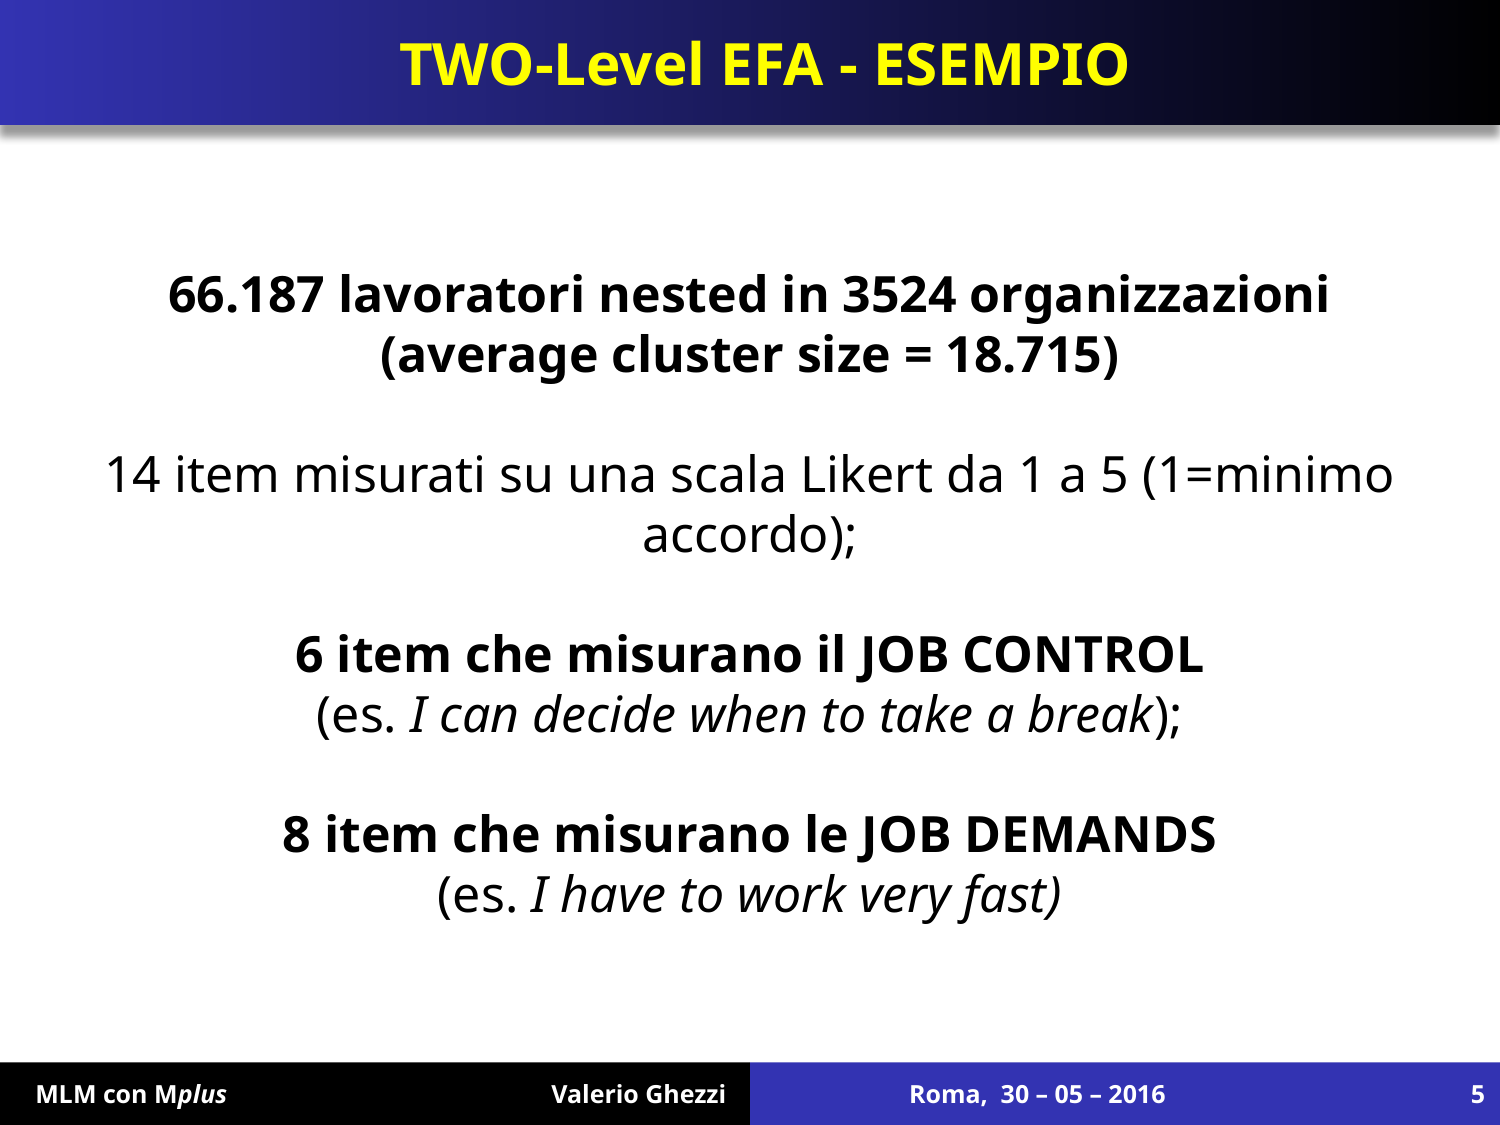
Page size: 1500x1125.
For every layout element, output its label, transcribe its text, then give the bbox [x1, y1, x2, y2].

text_box Roma, 30 – 05 – 2016 [750, 1062, 1325, 1125]
list MLM con Mplus Valerio Ghezzi [0, 1062, 750, 1125]
slide_number 5 [1325, 1065, 1500, 1125]
text_box 66.187 lavoratori nested in 3524 organizzazioni (average cluster size = 18.715) 14 item misurati su una scala Likert da 1 a 5 (1=minimo accordo); 6 item che misurano il JOB CONTROL (es. I can decide when to take a break); 8 item che misurano le JOB DEMANDS (es. I have to work very fast) [0, 255, 1500, 931]
title TWO-Level EFA - ESEMPIO [0, 0, 1500, 126]
